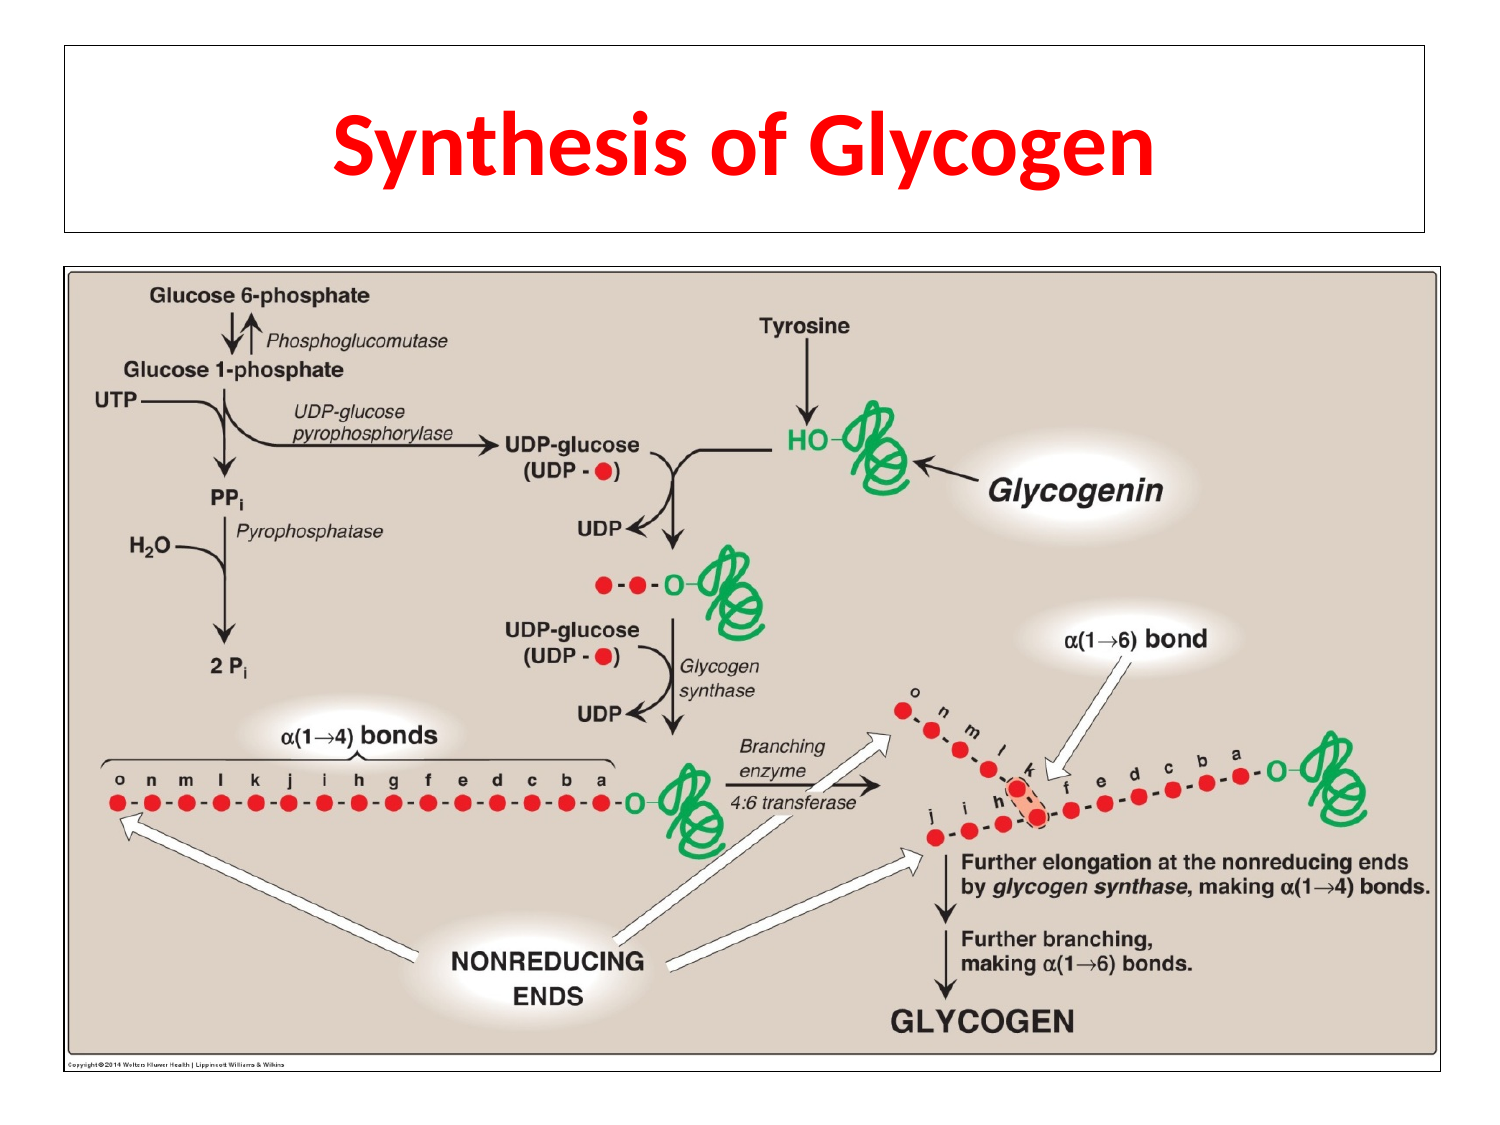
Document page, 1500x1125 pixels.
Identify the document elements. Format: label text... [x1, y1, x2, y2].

picture [64, 266, 1441, 1071]
title Synthesis of Glycogen [64, 45, 1425, 233]
